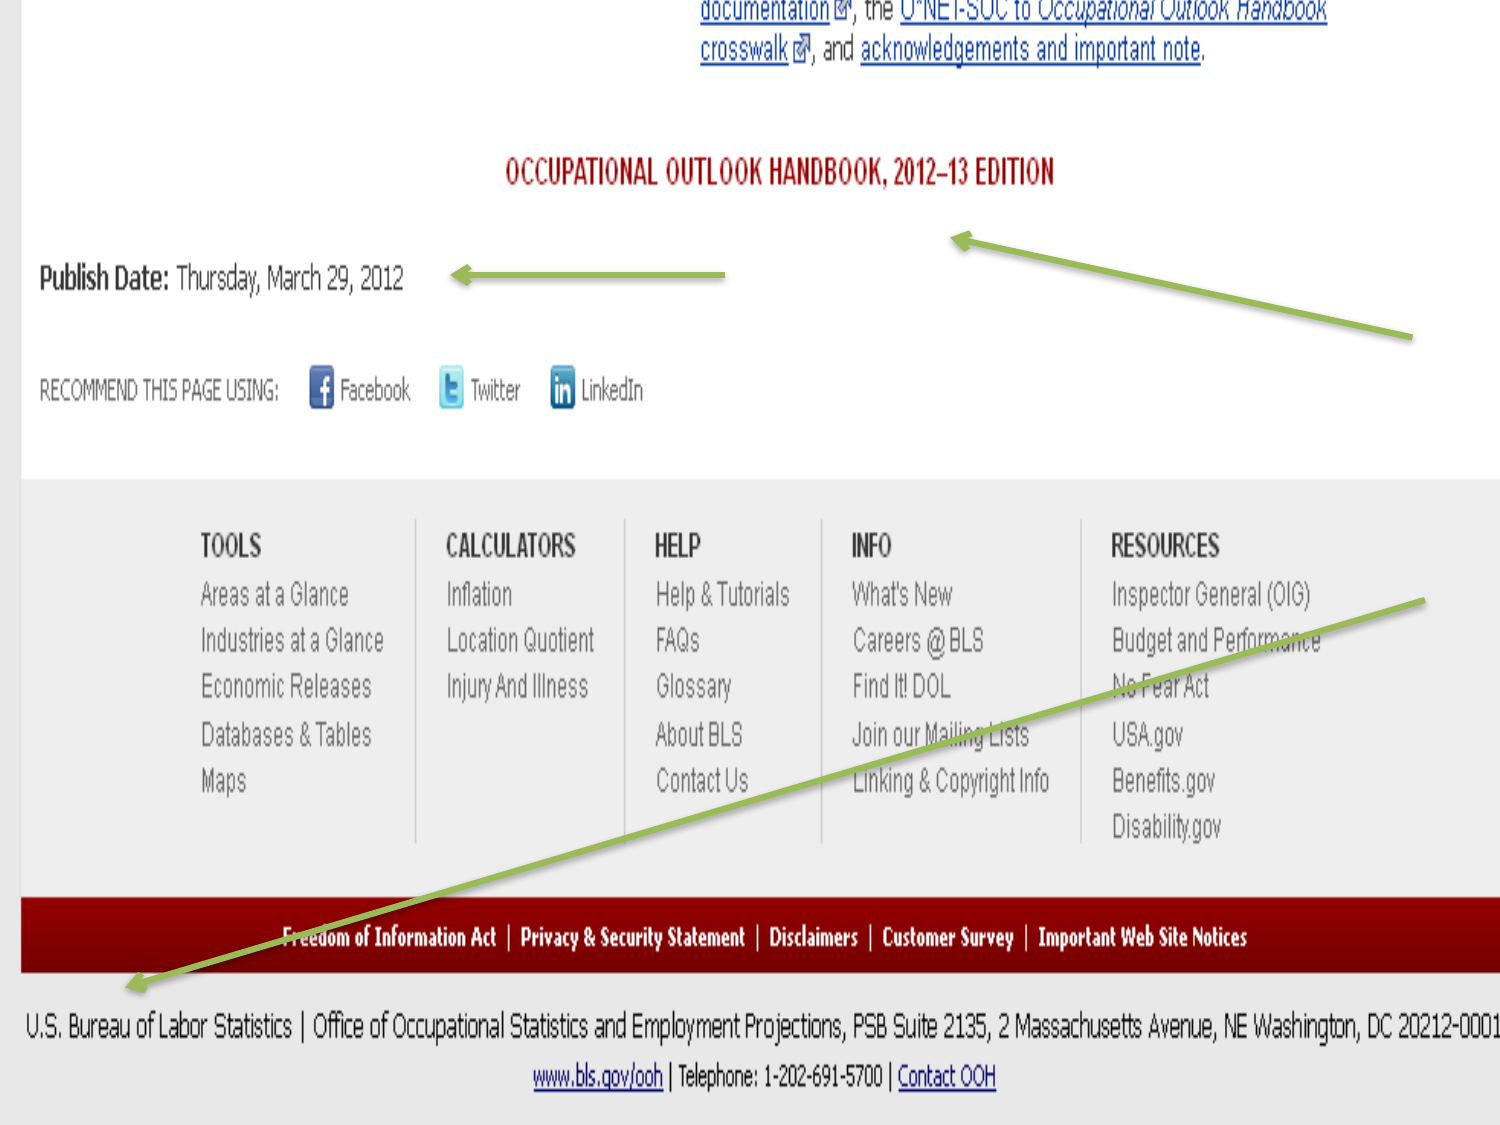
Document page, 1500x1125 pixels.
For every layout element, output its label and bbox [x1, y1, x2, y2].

picture [0, 0, 1500, 1125]
text_box [124, 599, 1426, 988]
text_box [949, 237, 1413, 338]
